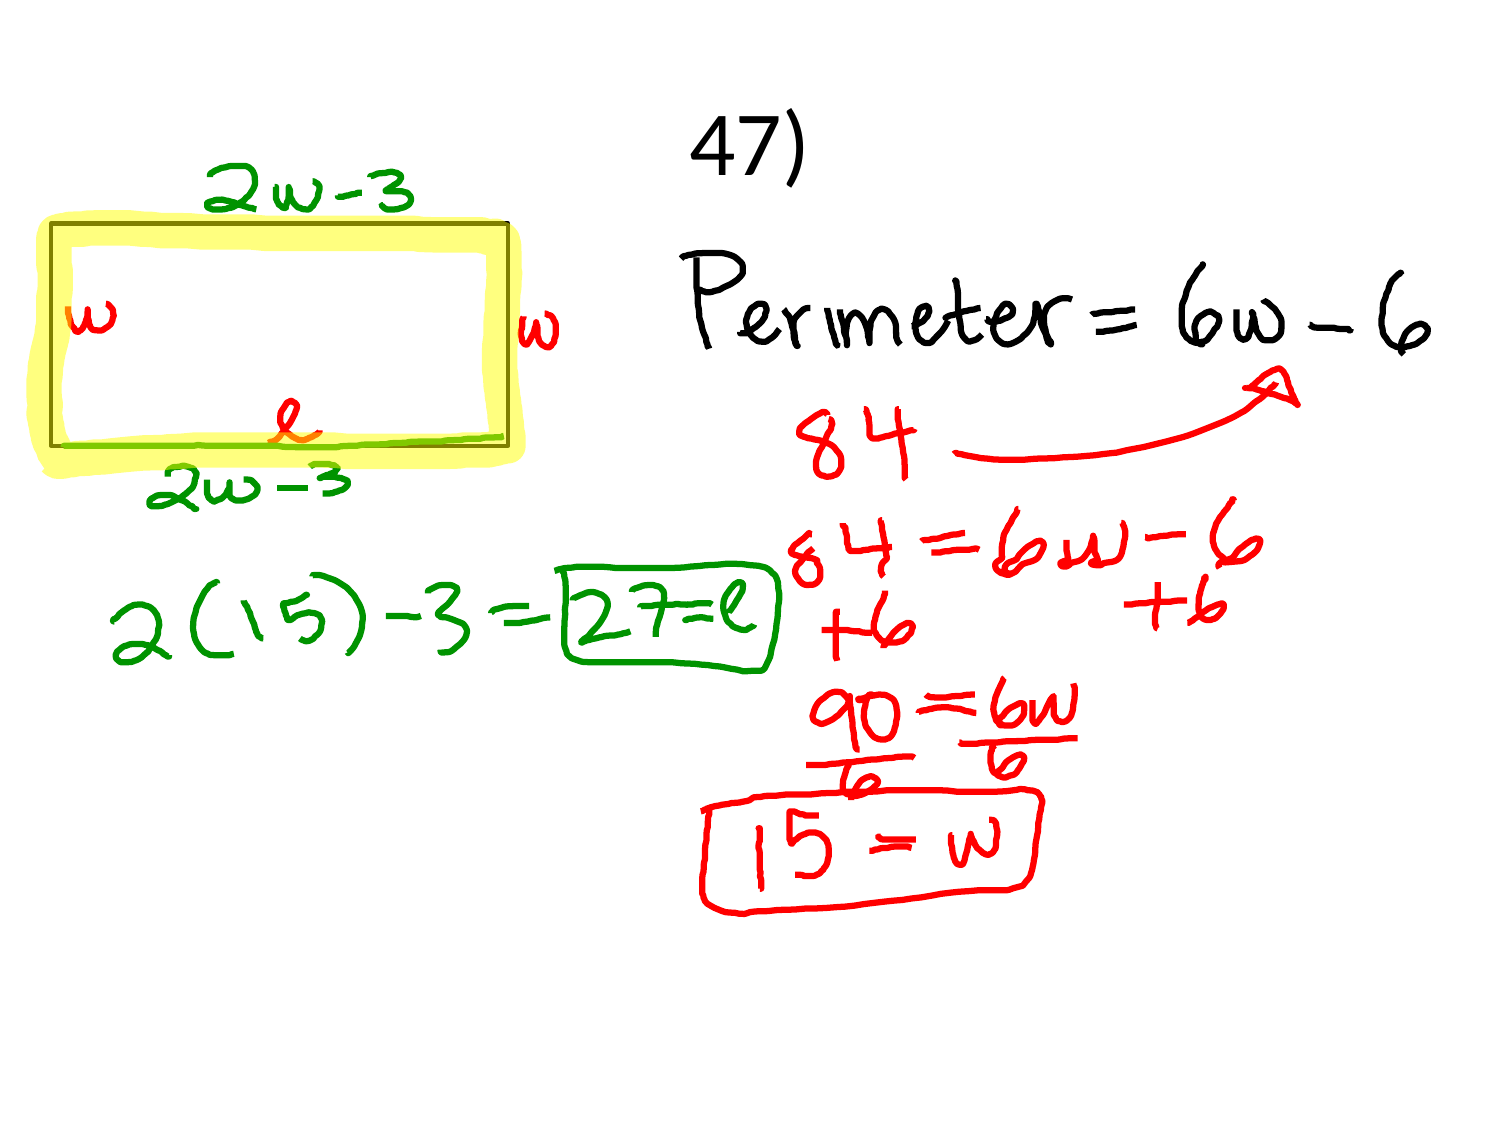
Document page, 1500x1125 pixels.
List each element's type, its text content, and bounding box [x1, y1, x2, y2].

text_box [854, 775, 879, 790]
text_box [1059, 522, 1127, 568]
title 47) [75, 45, 1425, 233]
text_box [503, 616, 551, 624]
text_box [192, 581, 234, 656]
text_box [1180, 263, 1221, 346]
text_box [1031, 683, 1076, 725]
text_box [835, 610, 840, 661]
text_box [369, 171, 412, 211]
text_box [925, 693, 975, 699]
text_box [886, 544, 893, 550]
text_box [1095, 324, 1137, 333]
text_box [920, 532, 966, 542]
text_box [954, 279, 970, 312]
text_box [520, 312, 557, 349]
text_box [931, 547, 980, 554]
text_box [806, 755, 915, 766]
text_box [863, 408, 899, 440]
text_box [1123, 599, 1188, 606]
text_box [206, 165, 257, 211]
text_box [1380, 272, 1429, 355]
text_box [680, 252, 744, 294]
text_box [790, 532, 822, 586]
text_box [385, 615, 422, 619]
text_box [242, 600, 264, 640]
text_box [958, 311, 983, 343]
text_box [1187, 575, 1225, 624]
text_box [842, 523, 882, 552]
text_box [1145, 533, 1186, 540]
text_box [944, 307, 981, 319]
text_box [206, 478, 259, 503]
text_box [917, 706, 977, 714]
text_box [798, 411, 843, 478]
text_box [148, 464, 198, 509]
text_box [839, 307, 901, 347]
text_box [739, 303, 781, 343]
text_box [901, 423, 916, 434]
text_box [989, 744, 1025, 779]
text_box [783, 307, 811, 347]
text_box [896, 408, 907, 480]
text_box [873, 590, 914, 649]
text_box [311, 574, 364, 654]
text_box [49, 221, 510, 448]
text_box [839, 629, 873, 634]
text_box [282, 594, 323, 642]
text_box [842, 762, 852, 791]
text_box [1248, 367, 1299, 406]
text_box [1091, 308, 1136, 316]
text_box [857, 693, 899, 741]
text_box [880, 519, 888, 578]
text_box [1309, 324, 1352, 332]
text_box [959, 737, 1078, 745]
text_box [986, 297, 1073, 346]
text_box [337, 191, 362, 198]
text_box [994, 508, 1045, 576]
text_box [554, 563, 781, 673]
text_box [911, 305, 949, 344]
text_box [1154, 603, 1159, 630]
text_box [1235, 299, 1283, 342]
text_box [695, 285, 710, 349]
text_box [274, 180, 321, 211]
text_box [811, 691, 860, 751]
text_box [490, 605, 530, 614]
text_box [700, 788, 1044, 915]
text_box [112, 603, 170, 663]
text_box [427, 584, 468, 654]
text_box [992, 677, 1025, 727]
text_box [309, 463, 349, 495]
text_box [1211, 498, 1262, 569]
text_box [826, 307, 838, 347]
text_box [953, 389, 1267, 461]
text_box [43, 227, 509, 462]
